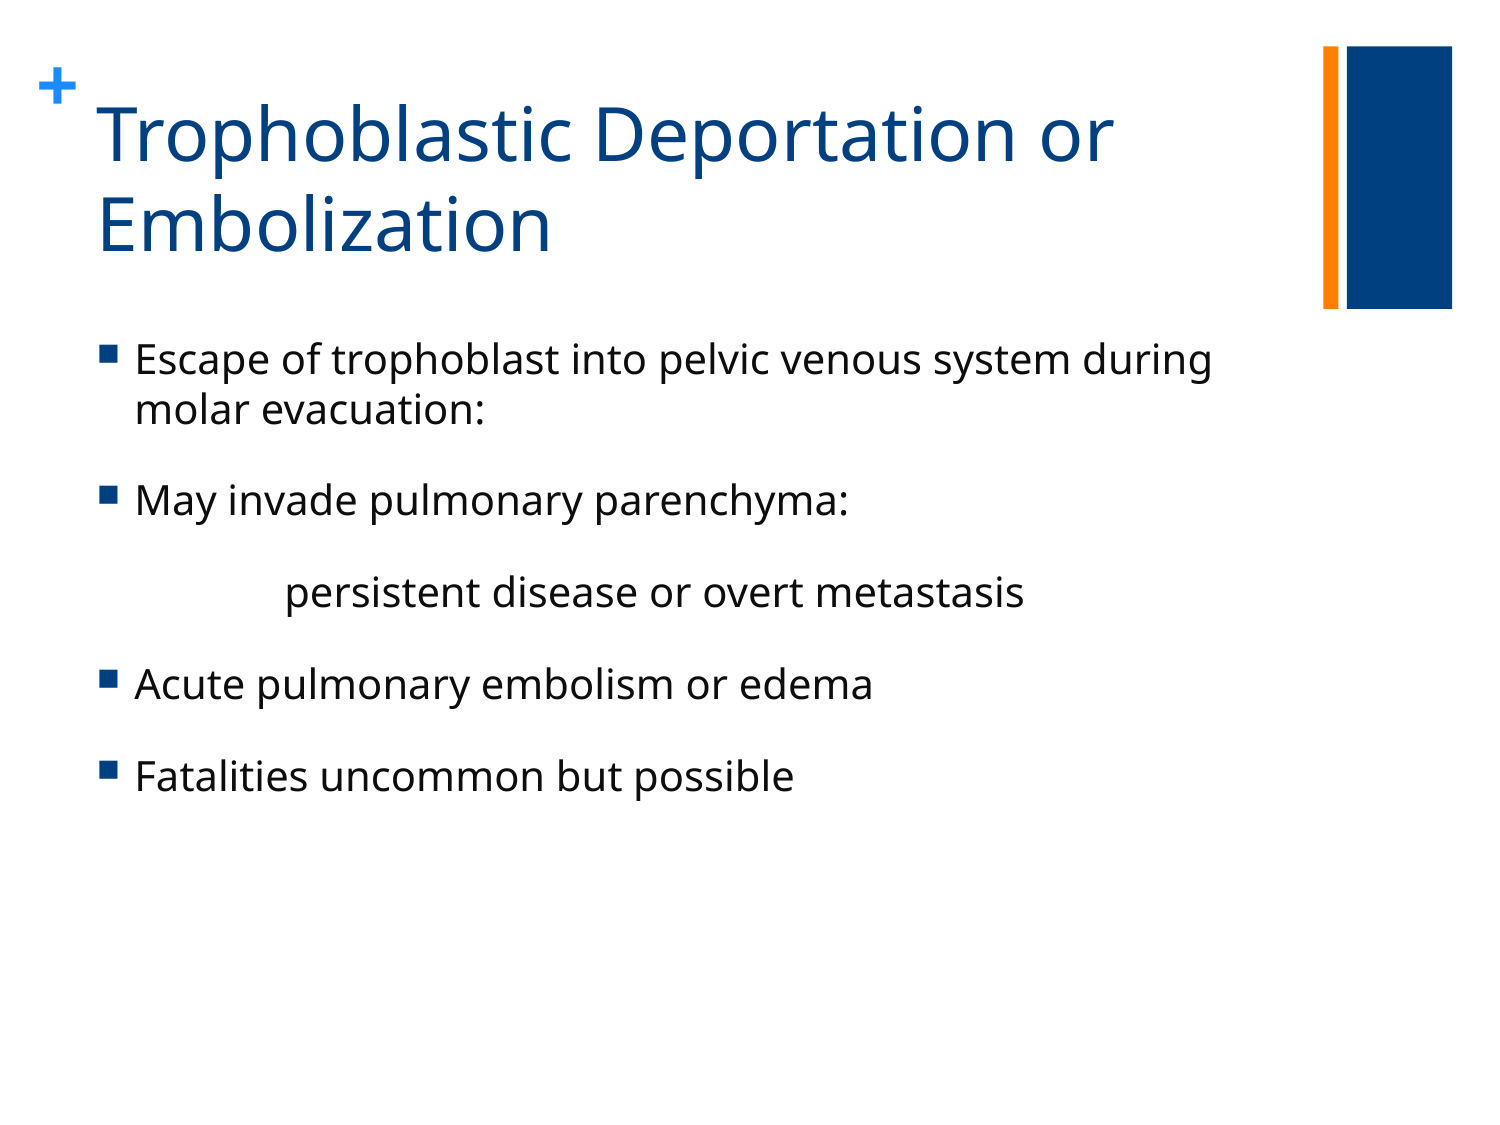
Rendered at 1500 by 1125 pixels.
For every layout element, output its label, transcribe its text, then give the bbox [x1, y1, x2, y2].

list Escape of trophoblast into pelvic venous system during molar evacuation: May invade pulmonary parenchyma: persistent disease or overt metastasis Acute pulmonary embolism or edema Fatalities uncommon but possible [81, 324, 1322, 1005]
title Trophoblastic Deportation or Embolization [81, 79, 1322, 263]
